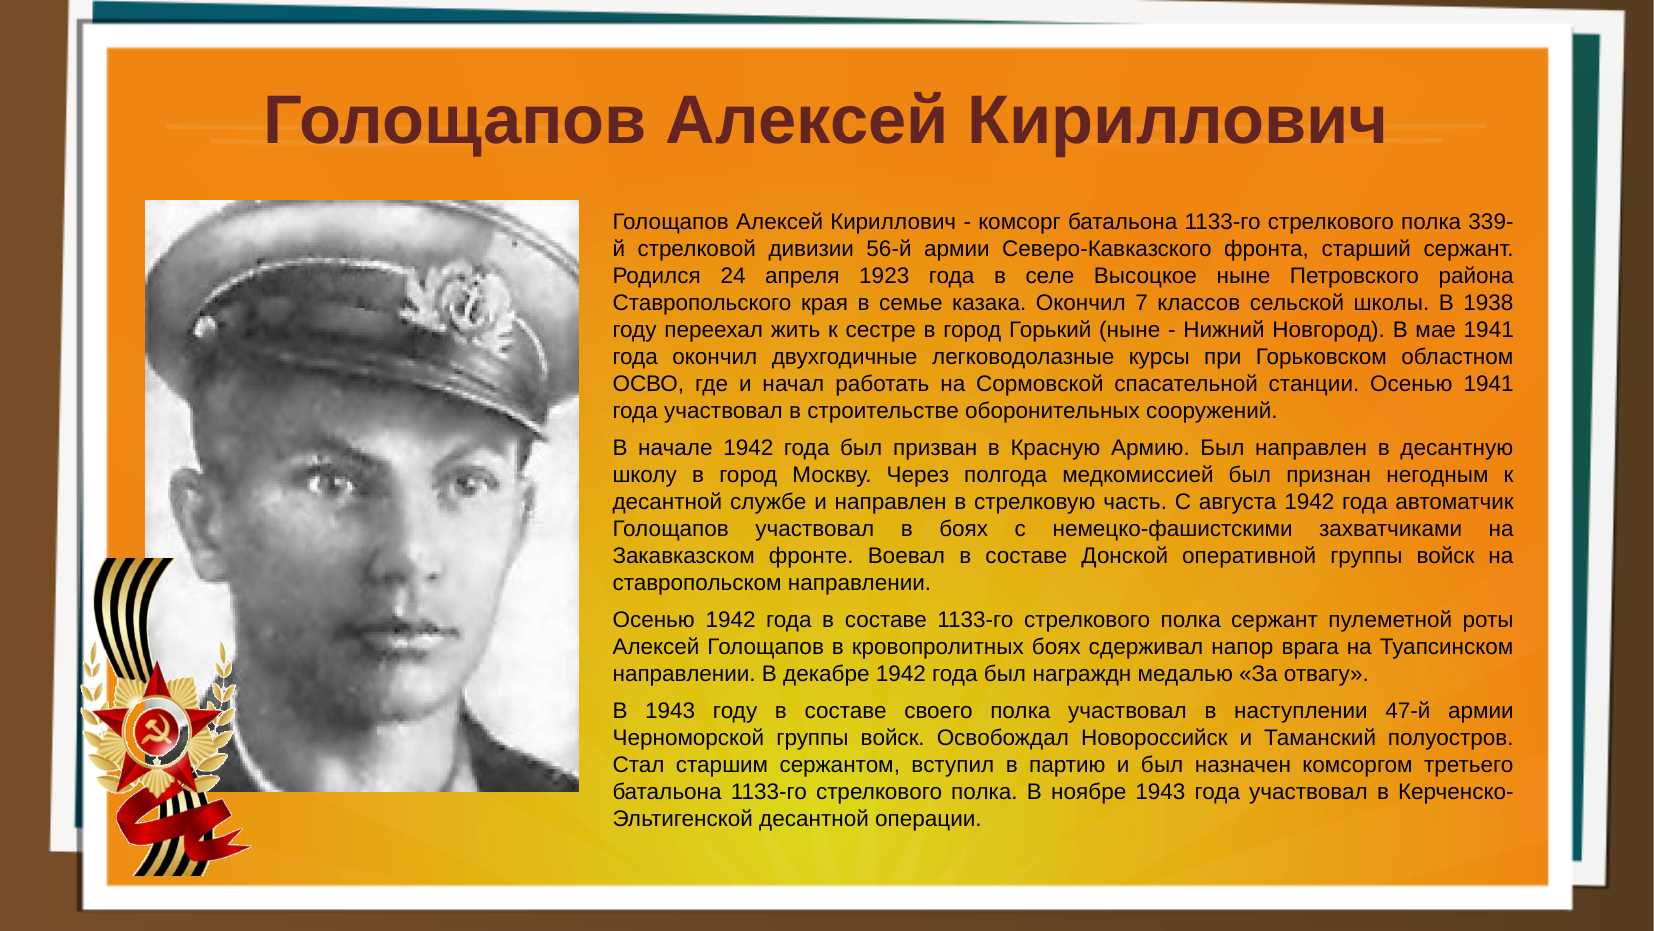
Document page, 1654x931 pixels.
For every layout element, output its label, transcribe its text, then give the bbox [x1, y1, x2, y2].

text_box Голощапов Алексей Кириллович - комсорг батальона 1133-го стрелкового полка 339-й стрелковой дивизии 56-й армии Северо-Кавказского фронта, старший сержант. Родился 24 апреля 1923 года в селе Высоцкое ныне Петровского района Ставропольского края в семье казака. Окончил 7 классов сельской школы. В 1938 году переехал жить к сестре в город Горький (ныне - Нижний Новгород). В мае 1941 года окончил двухгодичные легководолазные курсы при Горьковском областном ОСВО, где и начал работать на Сормовской спасательной станции. Осенью 1941 года участвовал в строительстве оборонительных сооружений. В начале 1942 года был призван в Красную Армию. Был направлен в десантную школу в город Москву. Через полгода медкомиссией был признан негодным к десантной службе и направлен в стрелковую часть. С августа 1942 года автоматчик Голощапов участвовал в боях с немецко-фашистскими захватчиками на Закавказском фронте. Воевал в составе Донской оперативной группы войск на ставропольском направлении. Осенью 1942 года в составе 1133-го стрелкового полка сержант пулеметной роты Алексей Голощапов в кровопролитных боях сдерживал напор врага на Туапсинском направлении. В декабре 1942 года был награждн медалью «За отвагу». В 1943 году в составе своего полка участвовал в наступлении 47-й армии Черноморской группы войск. Освобождал Новороссийск и Таманский полуостров. Стал старшим сержантом, вступил в партию и был назначен комсоргом третьего батальона 1133-го стрелкового полка. В ноябре 1943 года участвовал в Керченско-Эльтигенской десантной операции. [545, 207, 1514, 841]
picture [0, 0, 1654, 931]
text_box Голощапов Алексей Кириллович [165, 47, 1489, 184]
